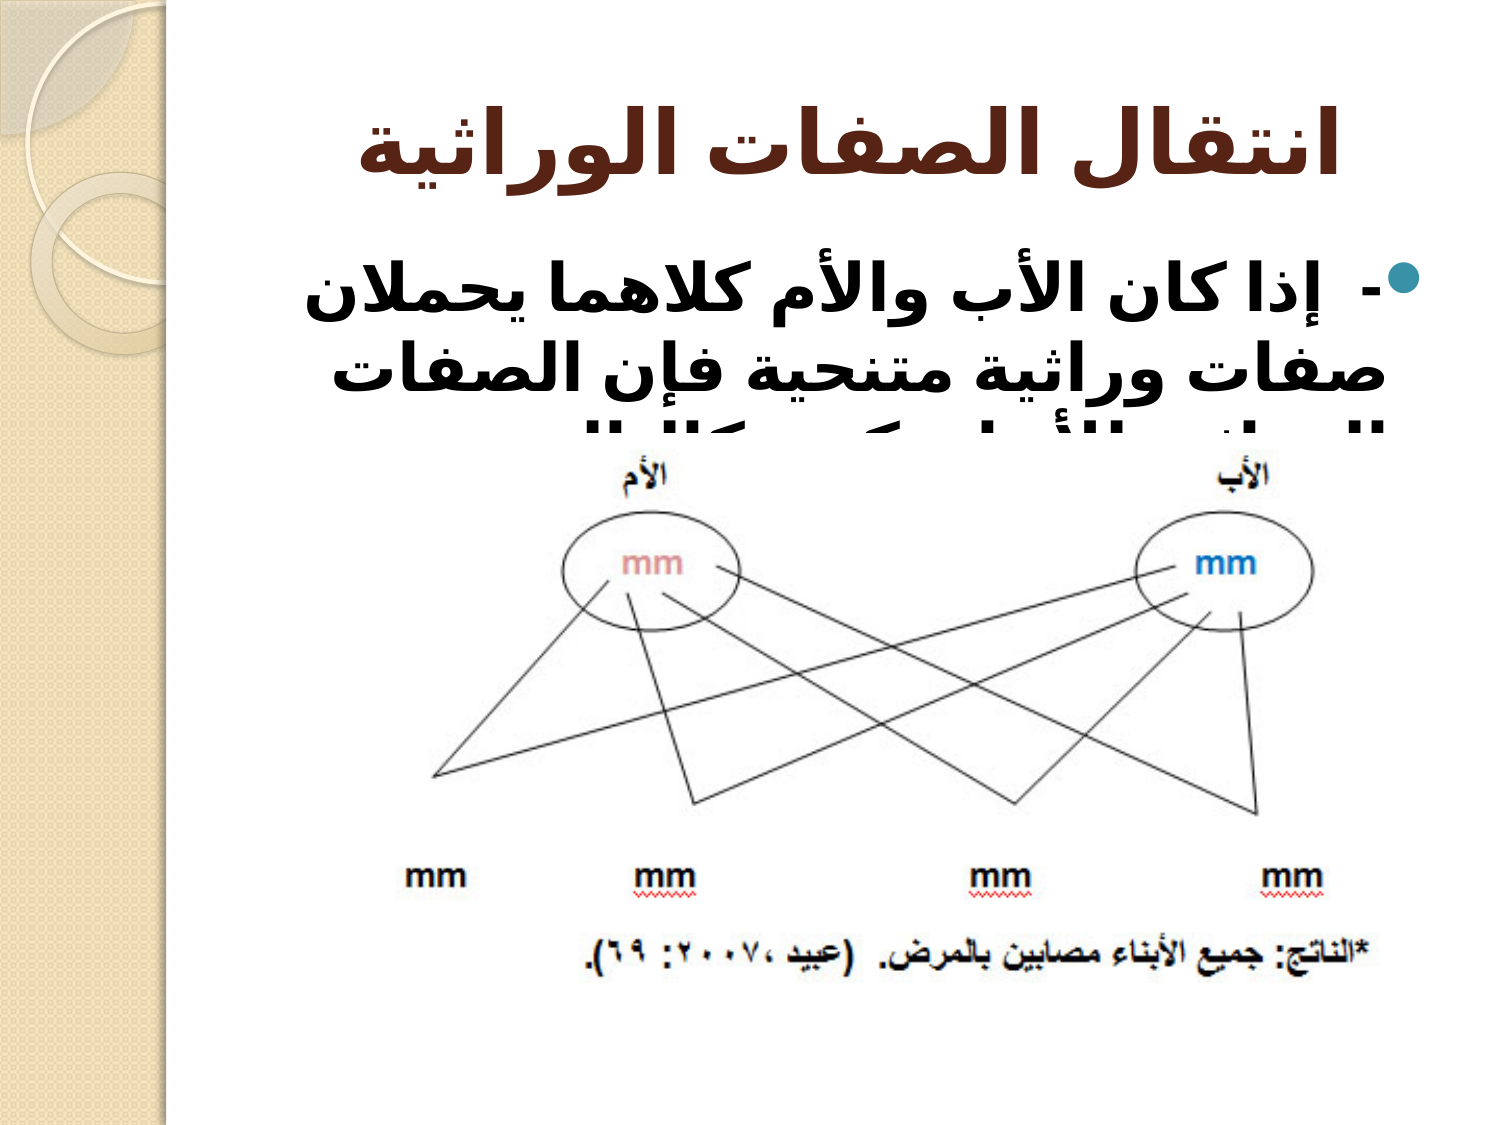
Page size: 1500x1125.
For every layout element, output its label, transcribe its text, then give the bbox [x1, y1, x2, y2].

title انتقال الصفات الوراثية [235, 45, 1466, 233]
picture [262, 433, 1430, 997]
list - إذا كان الأب والأم كلاهما يحملان صفات وراثية متنحية فإن الصفات الوراثية للأبناء تكون كالتالي: [235, 237, 1466, 1025]
